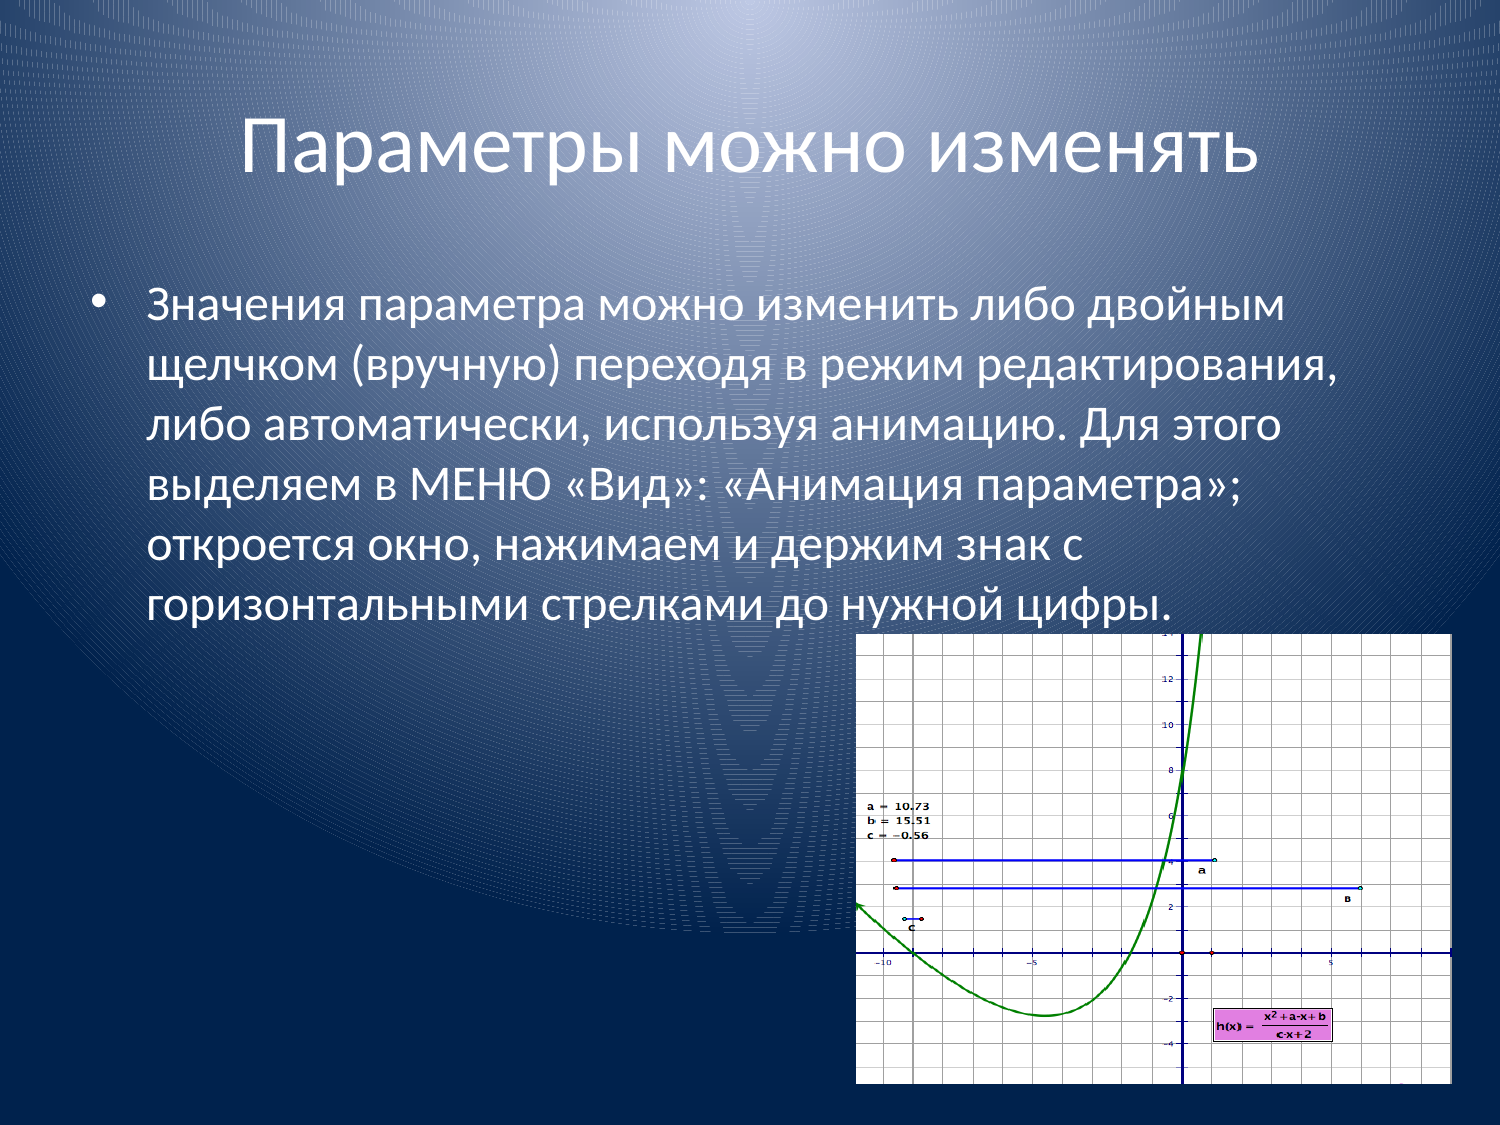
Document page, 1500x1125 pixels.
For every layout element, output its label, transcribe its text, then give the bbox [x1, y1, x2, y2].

picture [855, 634, 1452, 1085]
title Параметры можно изменять [75, 45, 1425, 233]
list Значения параметра можно изменить либо двойным щелчком (вручную) переходя в режим редактирования, либо автоматически, используя анимацию. Для этого выделяем в МЕНЮ «Вид»: «Анимация параметра»; откроется окно, нажимаем и держим знак с горизонтальными стрелками до нужной цифры. [75, 262, 1425, 1005]
